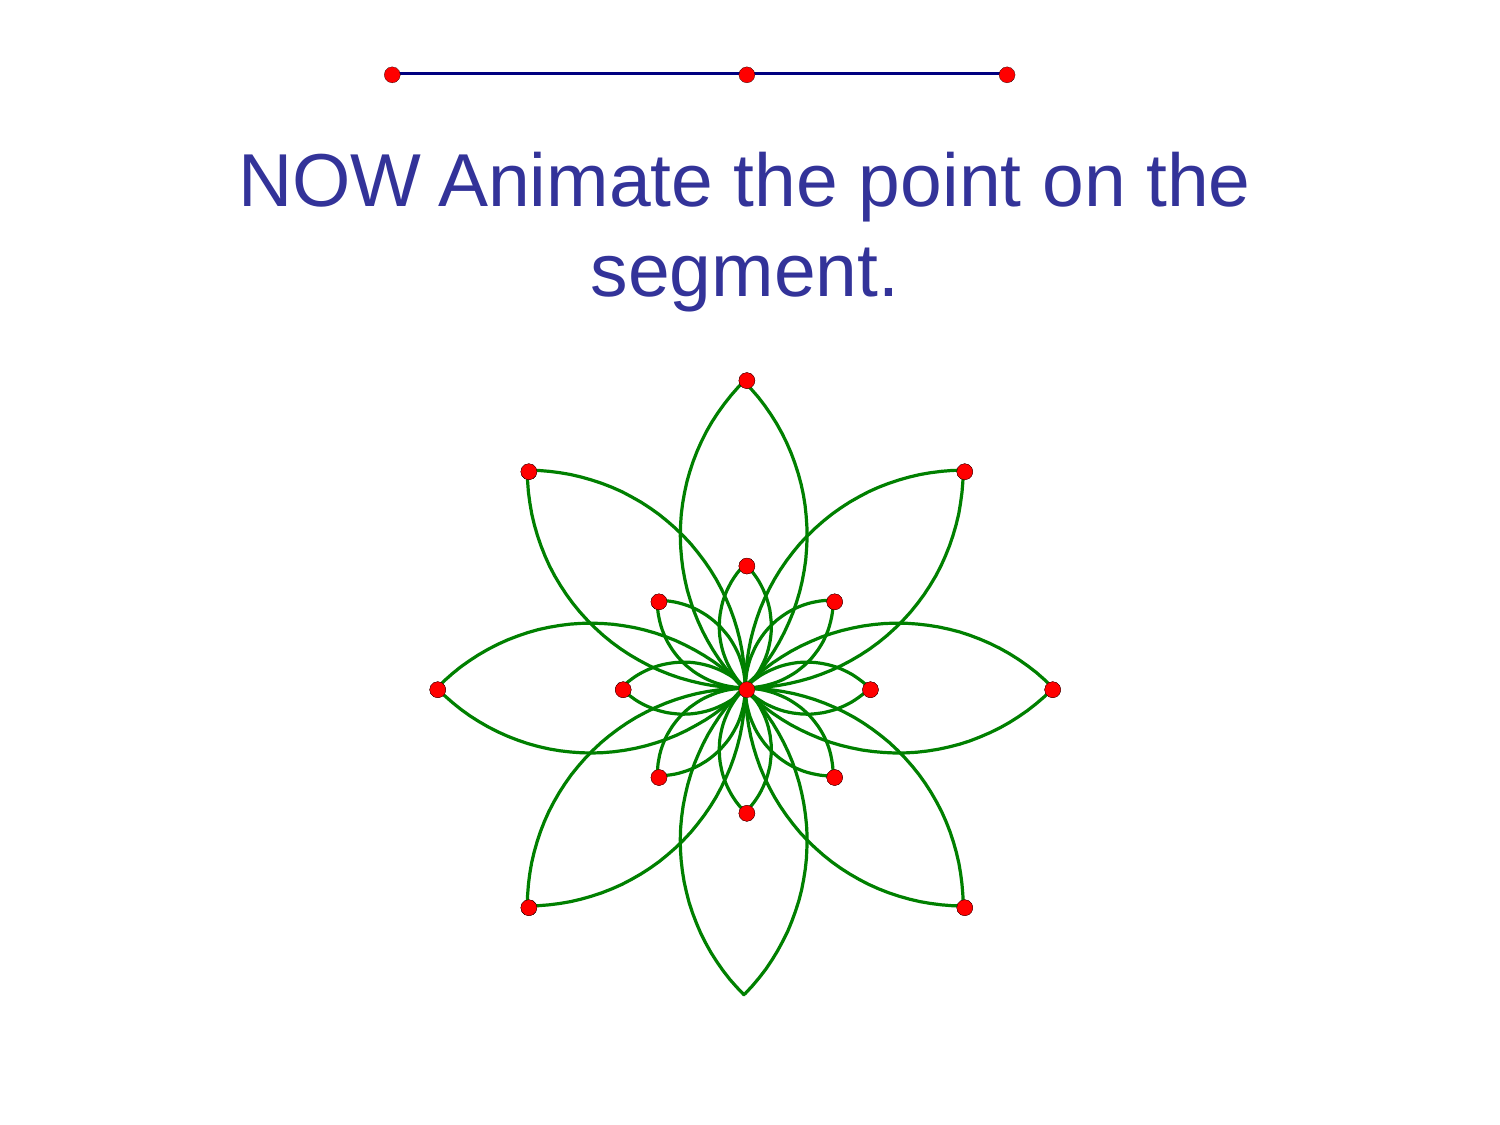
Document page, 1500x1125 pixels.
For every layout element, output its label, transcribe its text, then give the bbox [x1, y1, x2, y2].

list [348, 30, 1097, 1024]
title NOW Animate the point on the segment. [64, 44, 343, 398]
title NOW Animate the point on the segment. [1101, 44, 1426, 398]
